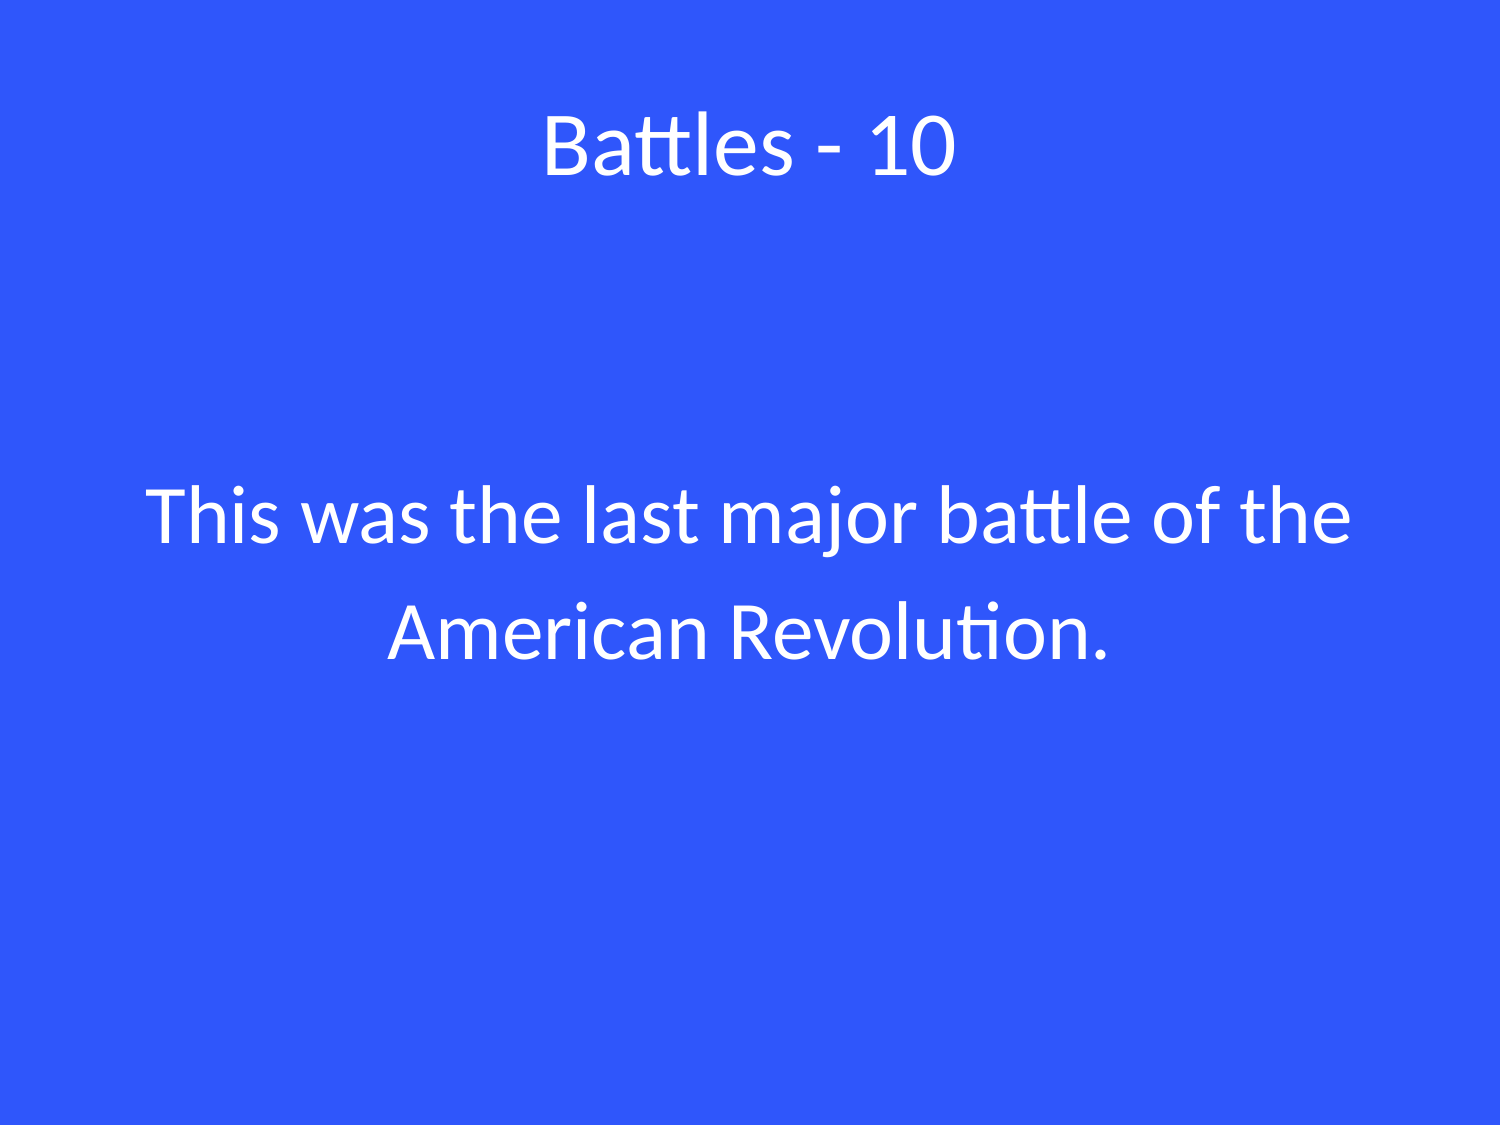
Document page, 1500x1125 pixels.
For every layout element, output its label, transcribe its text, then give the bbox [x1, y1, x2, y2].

list This was the last major battle of the American Revolution. [75, 262, 1425, 1005]
title Battles - 10 [75, 45, 1425, 233]
